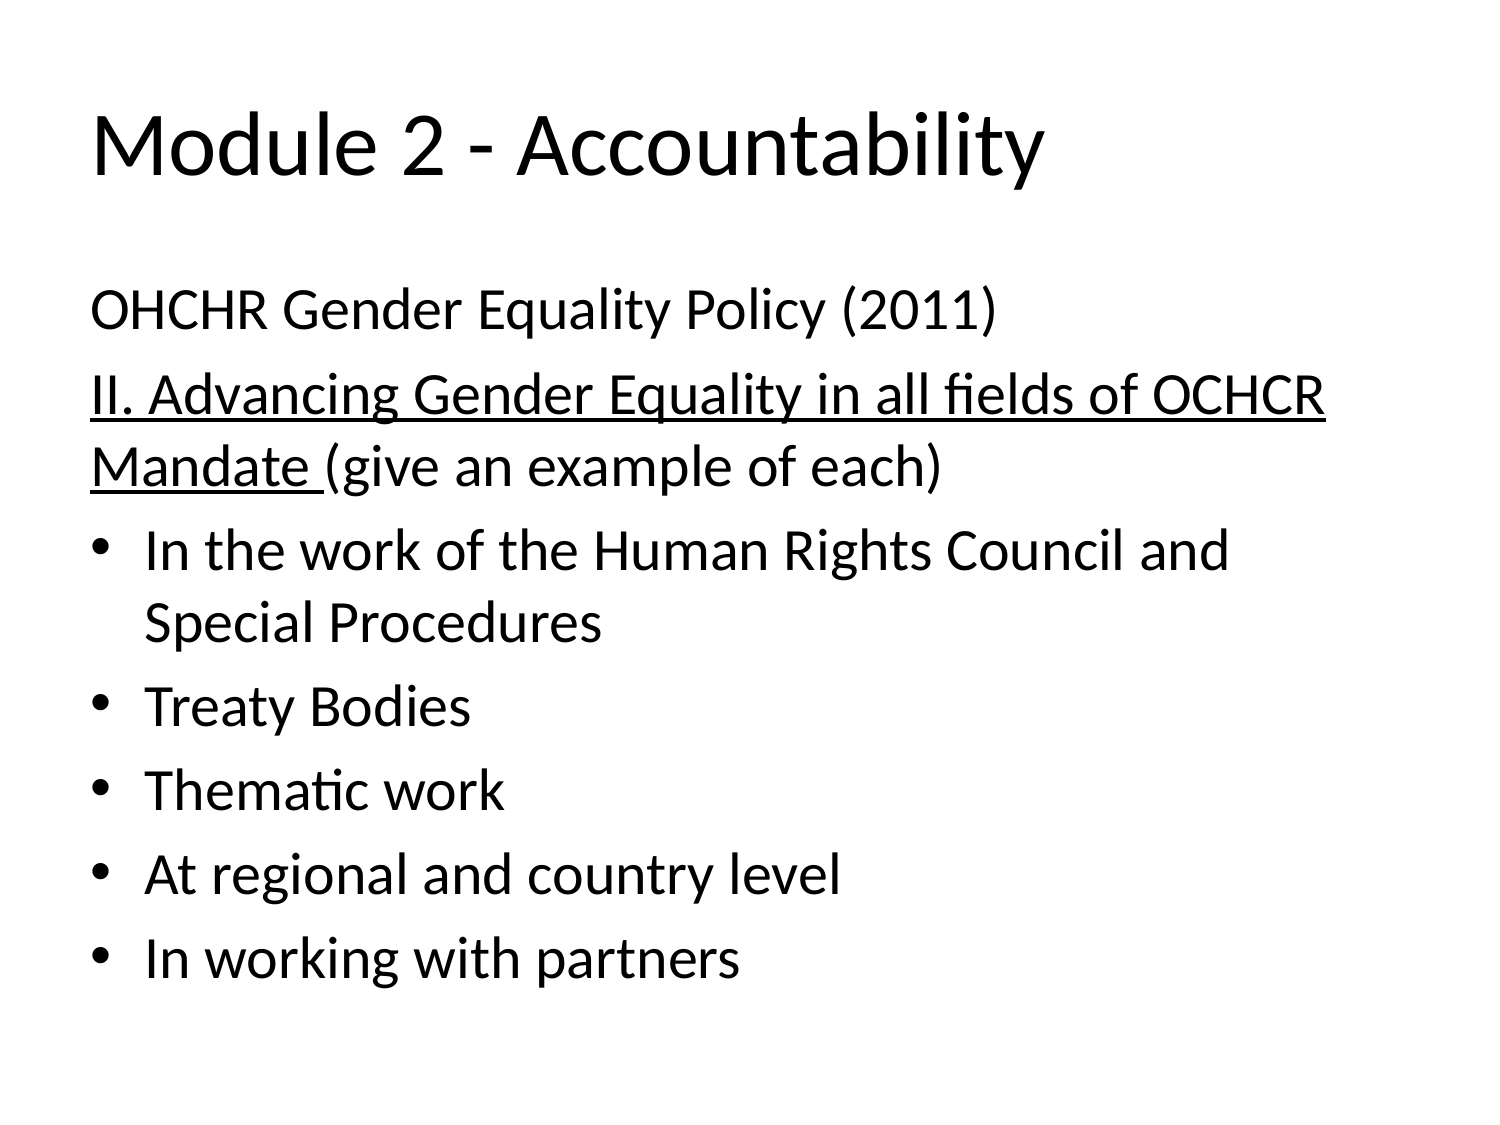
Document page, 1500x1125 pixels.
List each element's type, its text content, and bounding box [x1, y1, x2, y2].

title Module 2 - Accountability [75, 45, 1425, 233]
list OHCHR Gender Equality Policy (2011) II. Advancing Gender Equality in all fields of OCHCR Mandate (give an example of each) In the work of the Human Rights Council and Special Procedures Treaty Bodies Thematic work At regional and country level In working with partners [75, 262, 1425, 1005]
